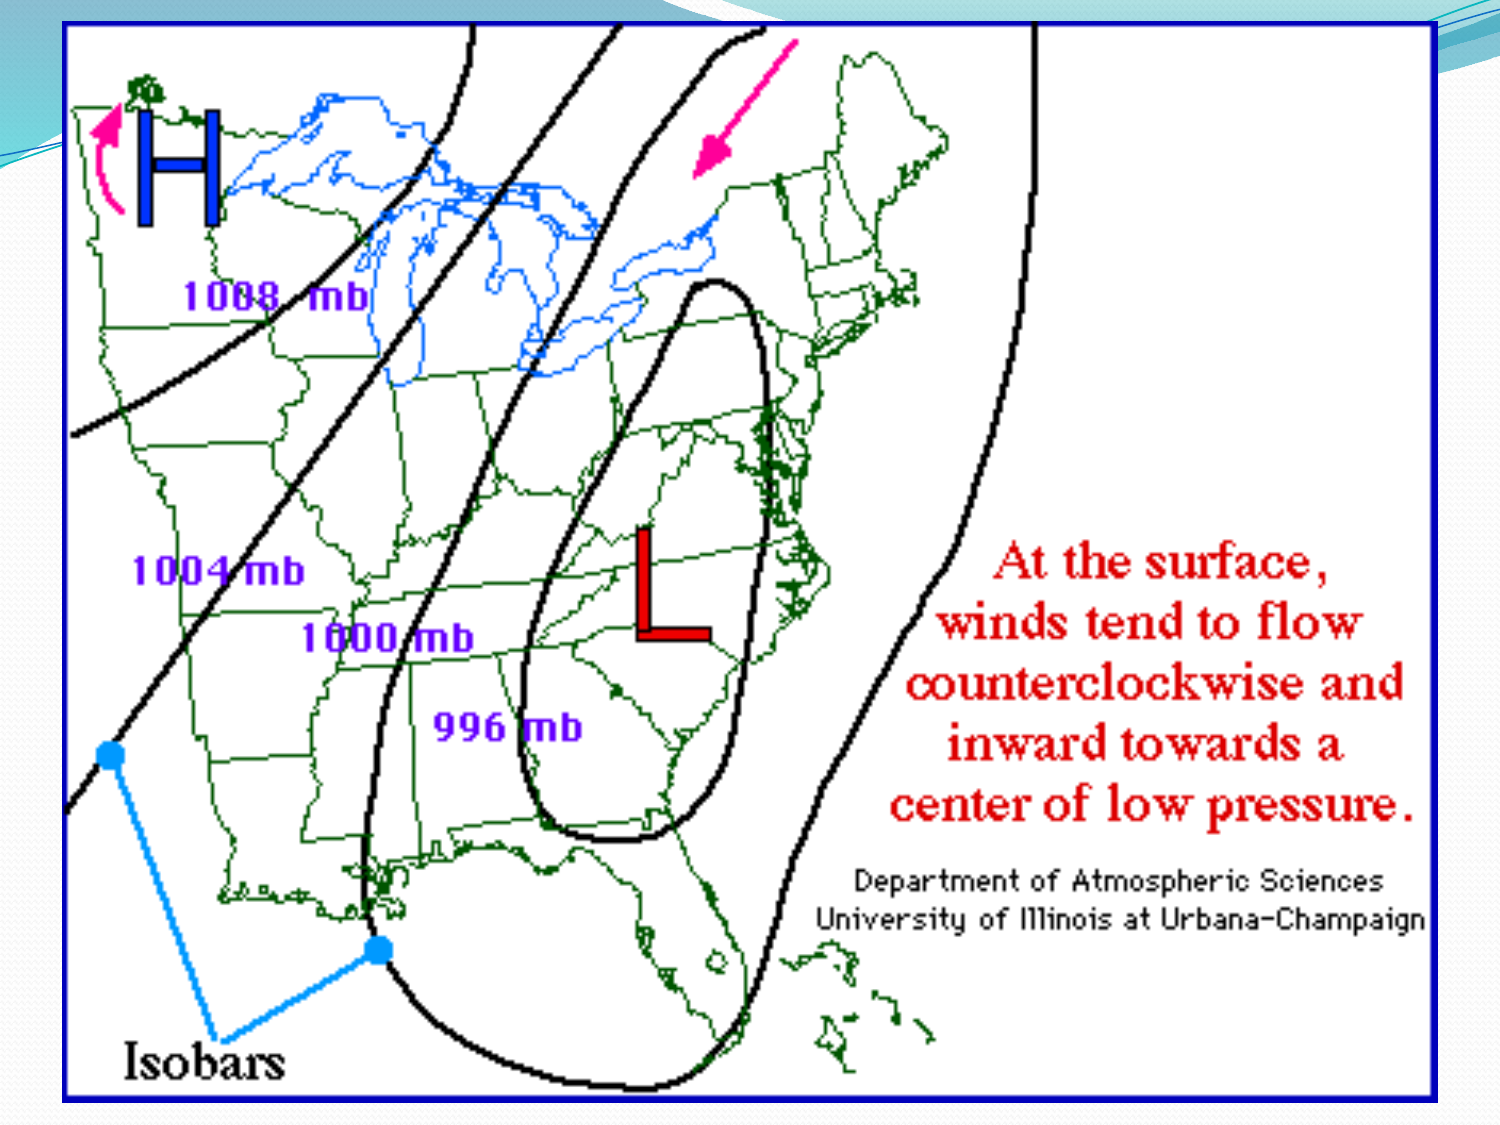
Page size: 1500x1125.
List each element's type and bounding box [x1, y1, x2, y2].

picture [62, 21, 1438, 1104]
